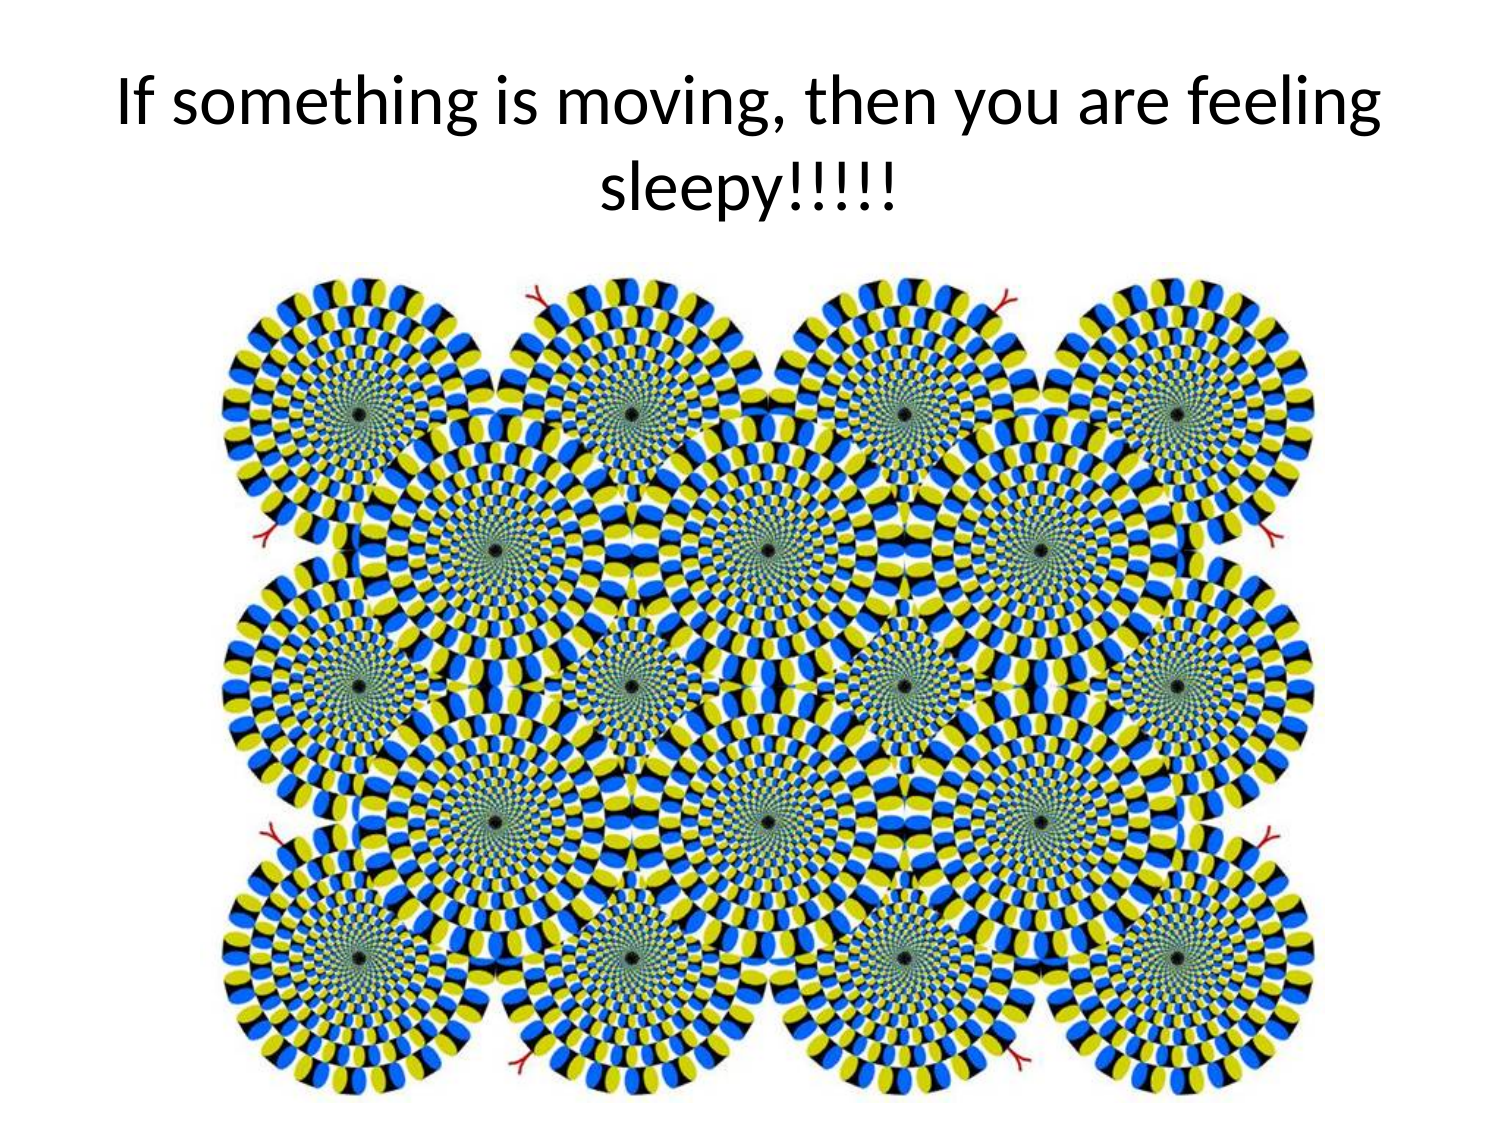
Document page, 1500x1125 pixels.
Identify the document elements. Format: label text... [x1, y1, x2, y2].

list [199, 262, 1326, 1104]
title If something is moving, then you are feeling sleepy!!!!! [75, 45, 1425, 233]
